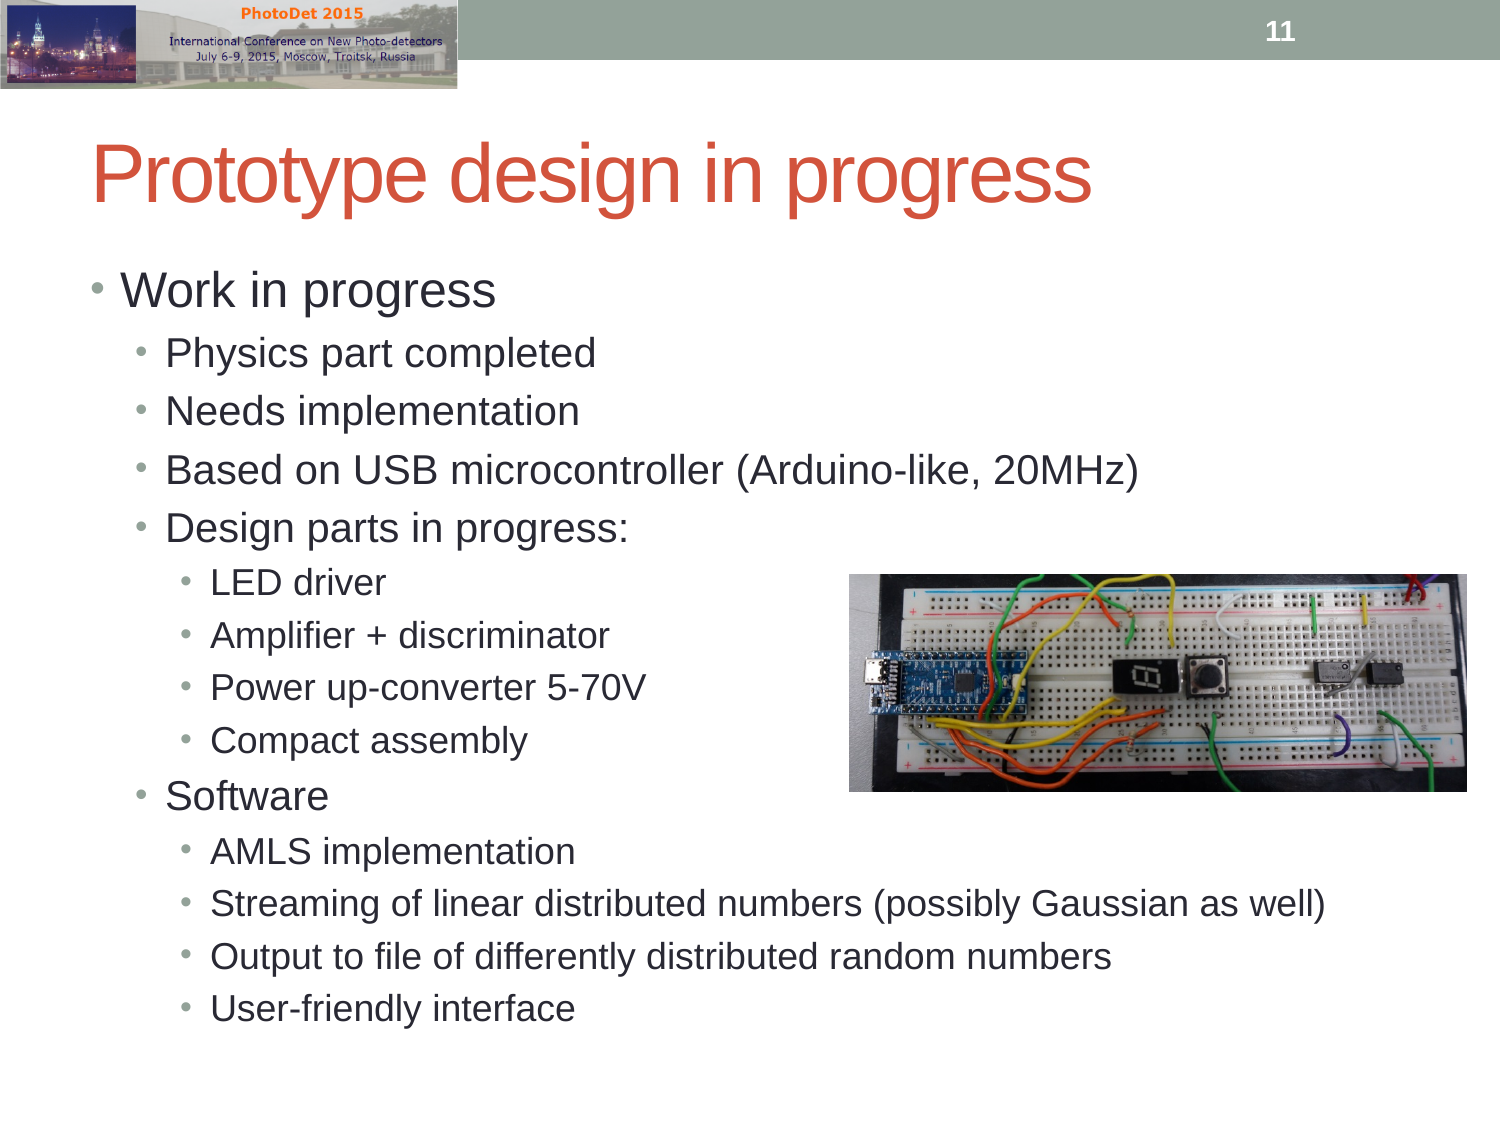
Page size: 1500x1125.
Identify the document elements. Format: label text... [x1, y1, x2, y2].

slide_number 11 [1250, 3, 1425, 57]
list Work in progress Physics part completed Needs implementation Based on USB microcontroller (Arduino-like, 20MHz) Design parts in progress: LED driver Amplifier + discriminator Power up-converter 5-70V Compact assembly Software AMLS implementation Streaming of linear distributed numbers (possibly Gaussian as well) Output to file of differently distributed random numbers User-friendly interface [75, 249, 1425, 1063]
picture [0, 0, 459, 89]
title Prototype design in progress [75, 87, 1425, 249]
picture [849, 574, 1467, 793]
